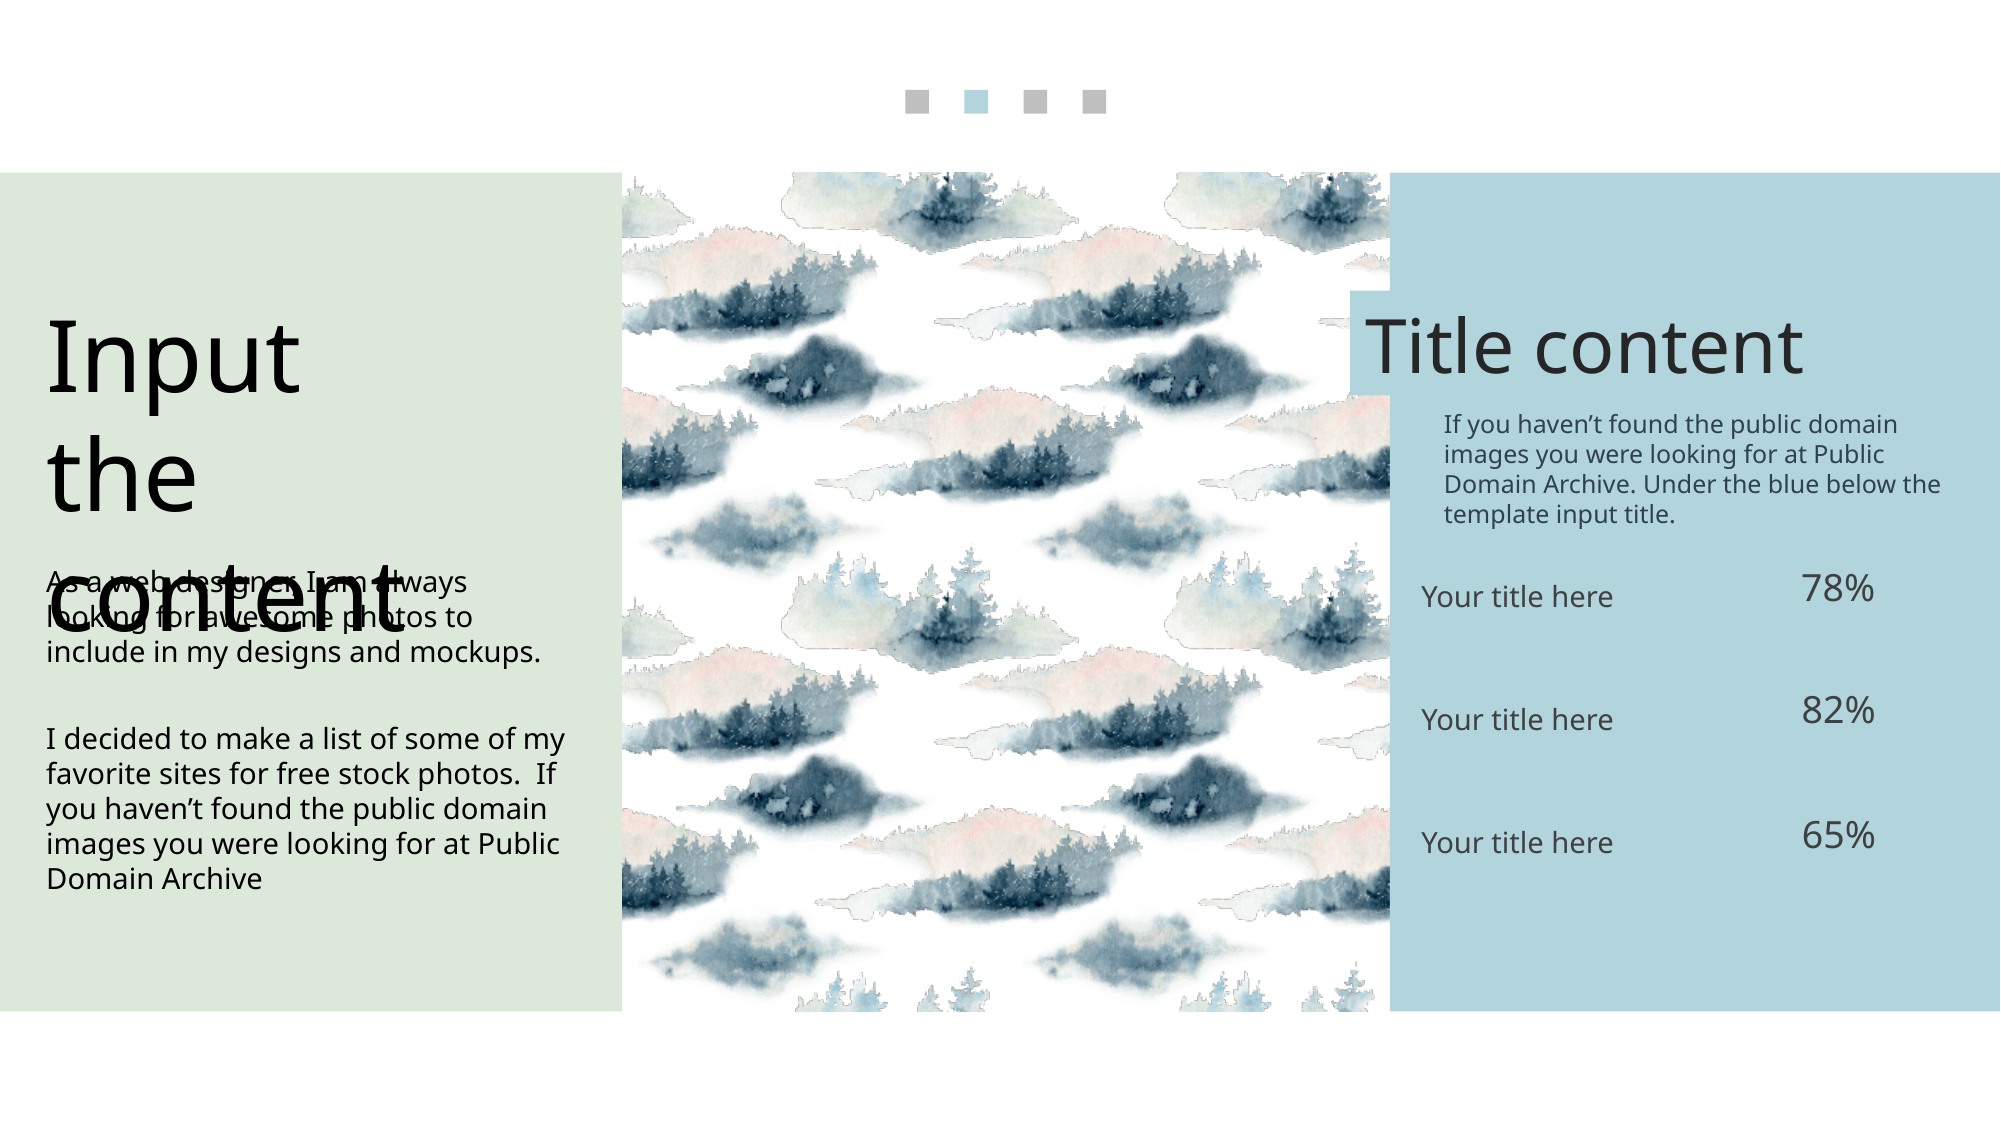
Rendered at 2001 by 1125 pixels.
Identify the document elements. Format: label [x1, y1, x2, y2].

picture [623, 172, 1389, 1012]
text_box [0, 172, 623, 1012]
text_box [1023, 89, 1048, 115]
text_box [904, 89, 930, 115]
text_box [1082, 89, 1107, 115]
text_box [963, 89, 989, 115]
text_box [1389, 172, 2000, 1012]
